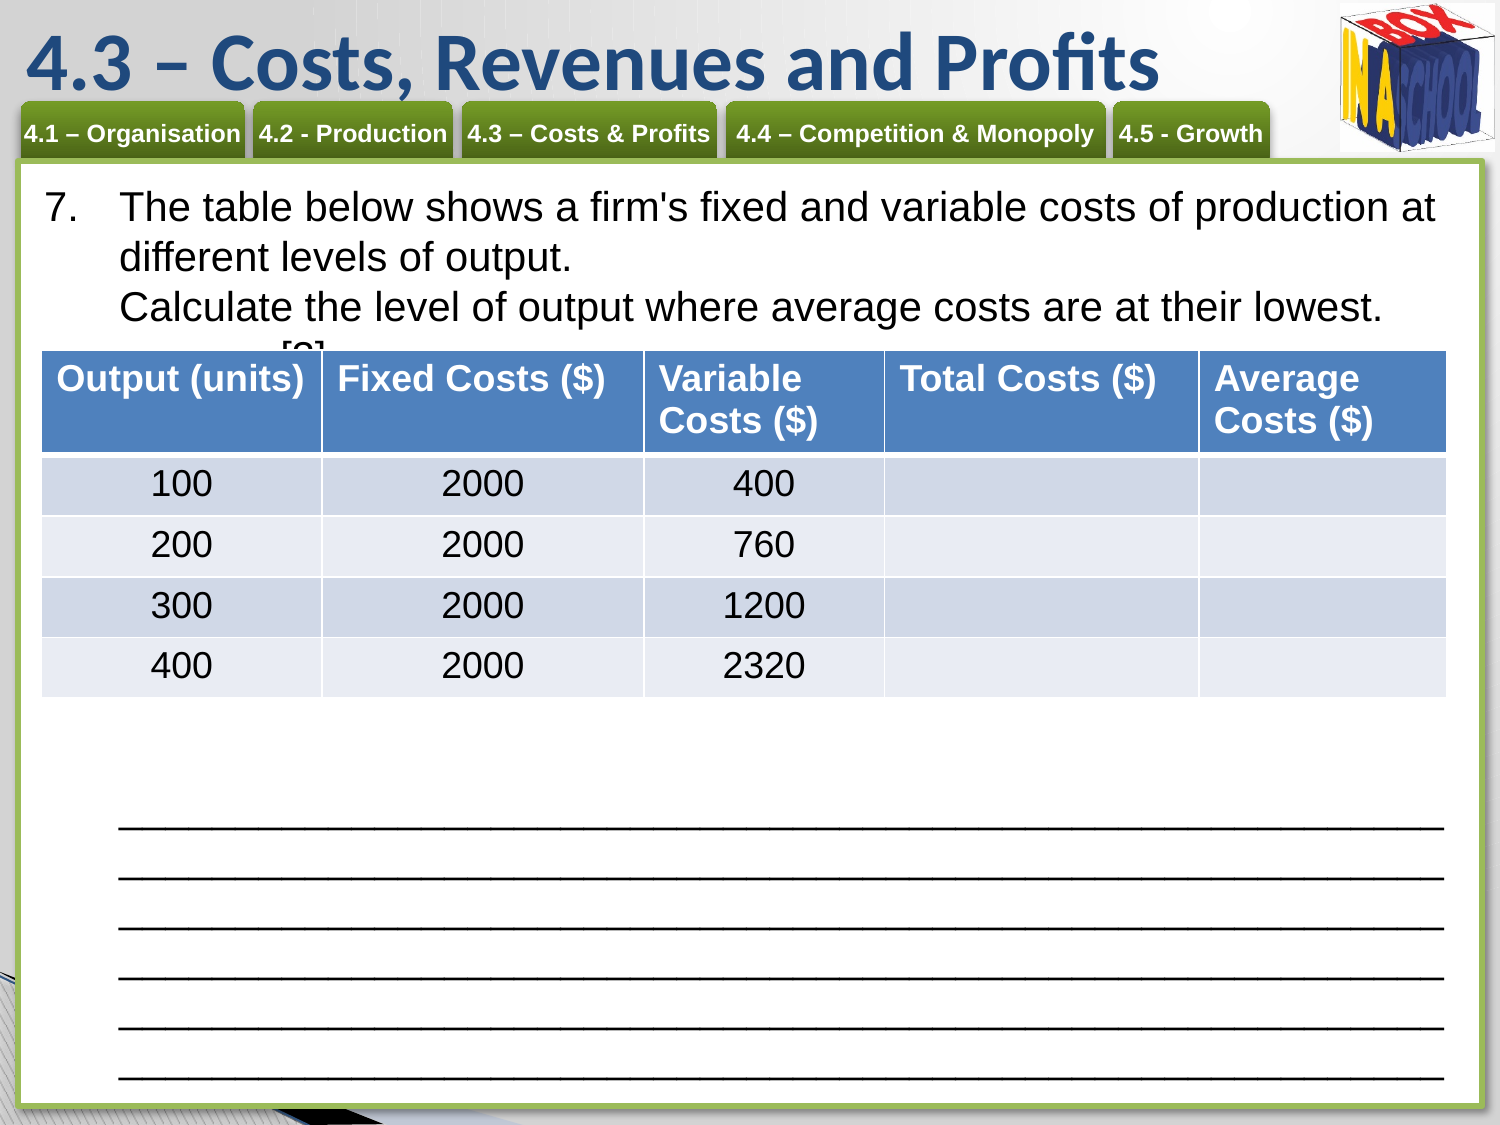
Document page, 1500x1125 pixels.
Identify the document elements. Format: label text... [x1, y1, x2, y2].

table_cell 100 [42, 458, 321, 515]
table_cell [885, 638, 1198, 697]
table_header Total Costs ($) [885, 351, 1198, 452]
table_cell 200 [42, 517, 321, 576]
table_cell 2000 [323, 578, 643, 637]
table_cell 2000 [323, 638, 643, 697]
table_cell 1200 [645, 578, 884, 637]
table_cell 400 [645, 458, 884, 515]
table_cell [885, 517, 1198, 576]
text_box The table below shows a firm's fixed and variable costs of production at different levels of output. Calculate the level of output where average costs are at their lowest. [3] ______________________________________________________________________________________________________________________________________________________________________________________________________________________________________________________________________________________________________________________________________________________ [29, 172, 1465, 1125]
table_cell 2000 [323, 517, 643, 576]
table_cell 400 [42, 638, 321, 697]
table_header Output (units) [42, 351, 321, 452]
table_header Fixed Costs ($) [323, 351, 643, 452]
table_cell 300 [42, 578, 321, 637]
table_cell [1200, 638, 1446, 697]
picture [1340, 3, 1495, 152]
table_cell 760 [645, 517, 884, 576]
table_header Average Costs ($) [1200, 351, 1446, 452]
table_cell [885, 458, 1198, 515]
table_cell 2000 [323, 458, 643, 515]
table_cell [885, 578, 1198, 637]
table_cell [1200, 578, 1446, 637]
title 4.3 – Costs, Revenues and Profits [11, 11, 1465, 102]
table_cell [1200, 458, 1446, 515]
table_header Variable Costs ($) [645, 351, 884, 452]
table_cell 2320 [645, 638, 884, 697]
table_cell [1200, 517, 1446, 576]
